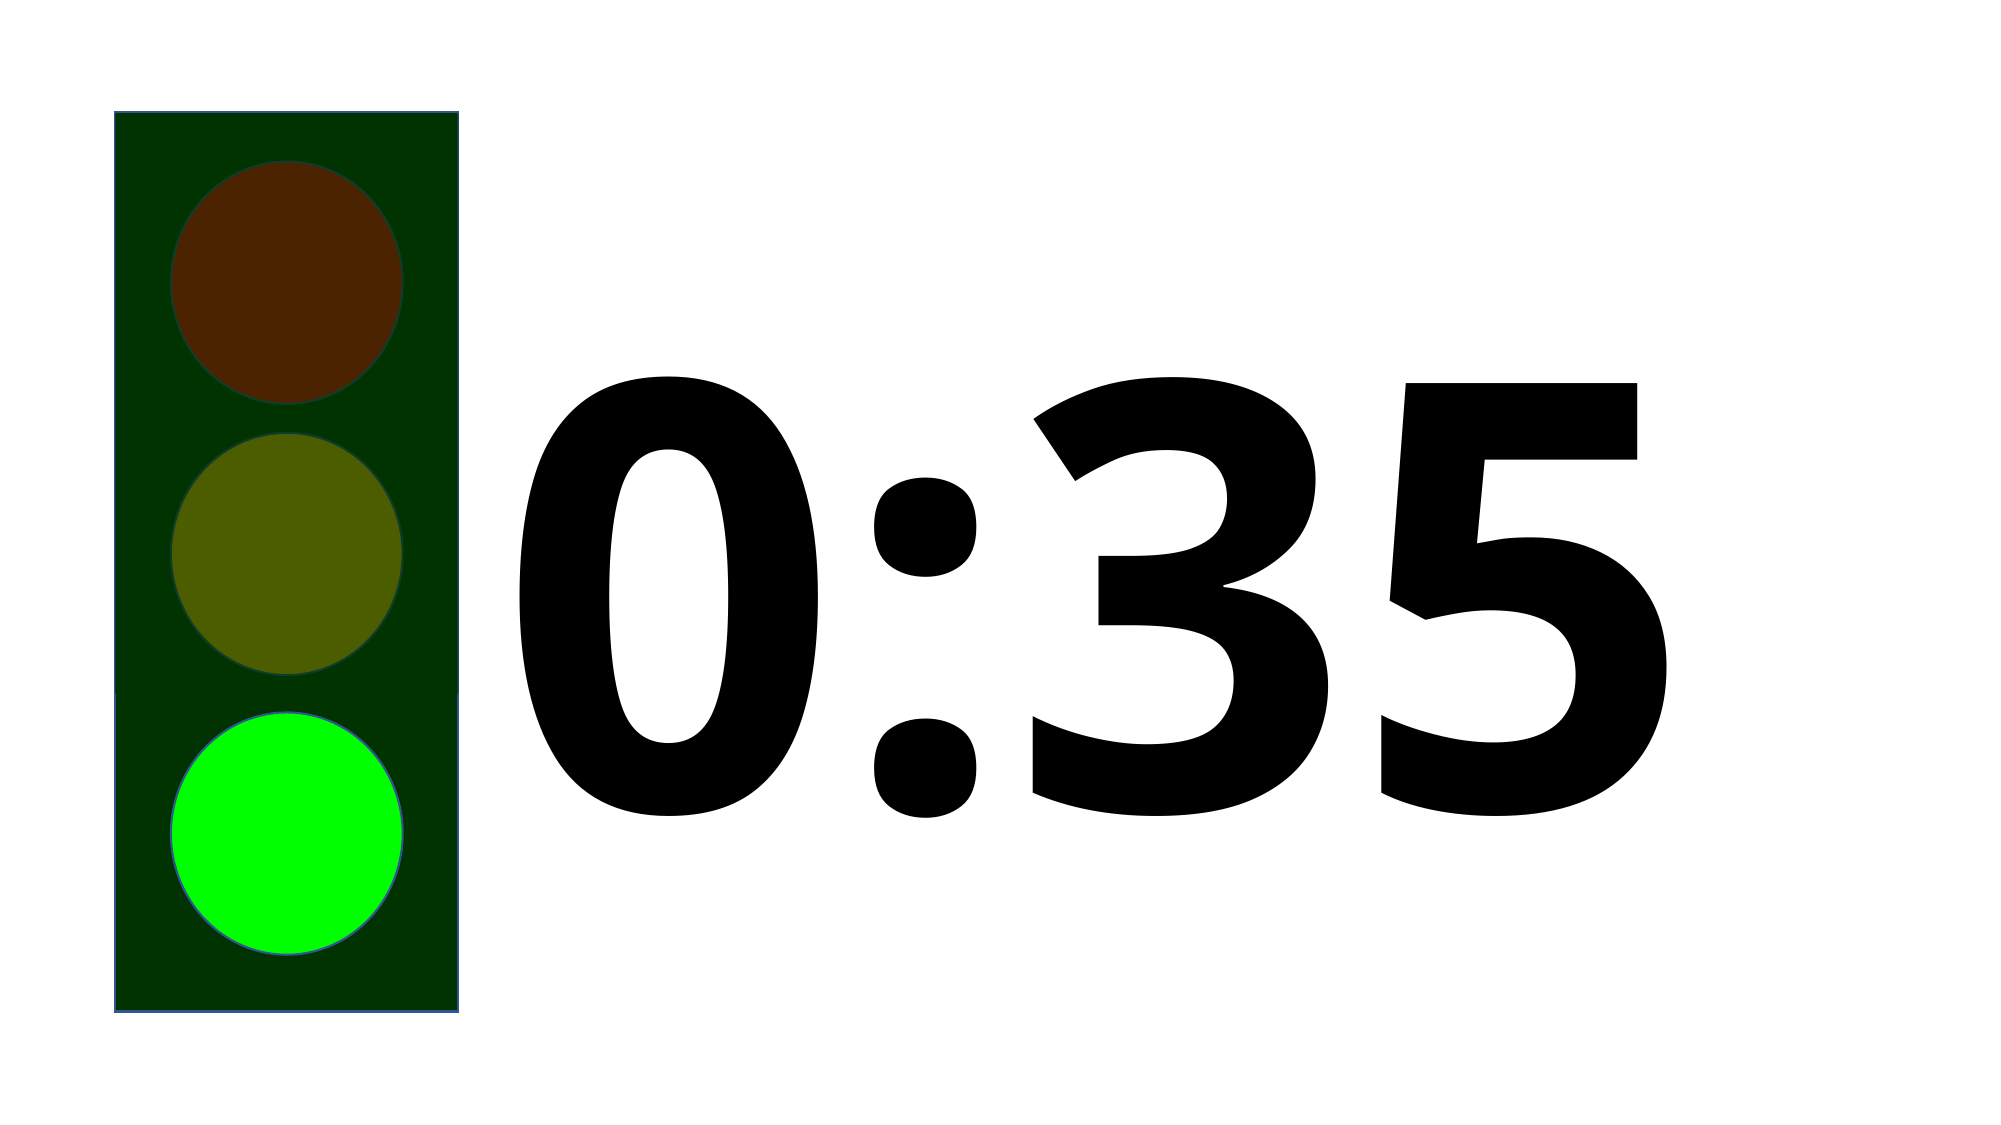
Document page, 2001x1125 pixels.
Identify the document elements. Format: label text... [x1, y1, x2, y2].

text_box 0:35 [483, 204, 1924, 938]
text_box [114, 112, 459, 695]
text_box [114, 695, 459, 1013]
text_box [169, 711, 404, 956]
